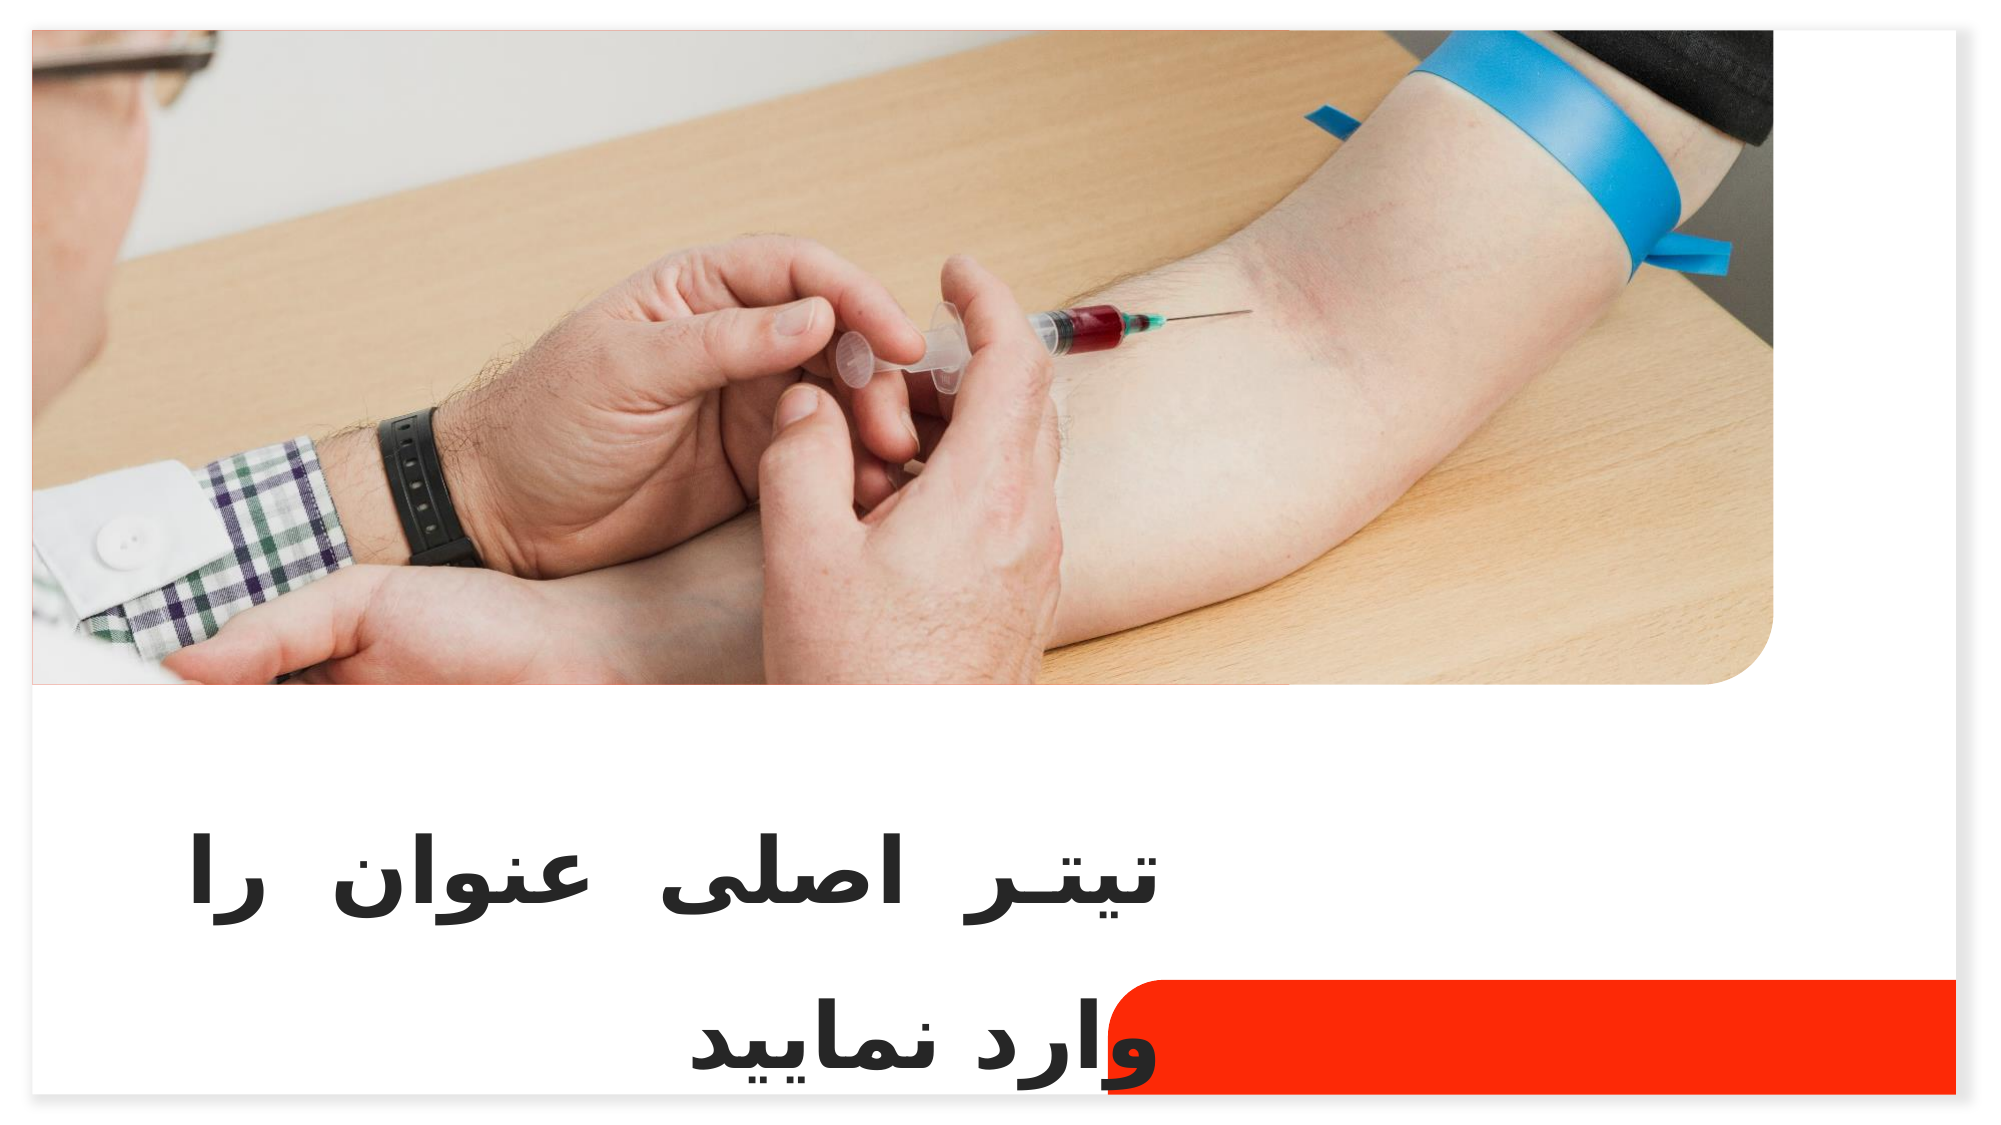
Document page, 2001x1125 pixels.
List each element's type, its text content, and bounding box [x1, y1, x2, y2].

text_box تیتر اصلی عنوان را وارد نمایید [143, 749, 1178, 1094]
picture [32, 30, 1774, 685]
